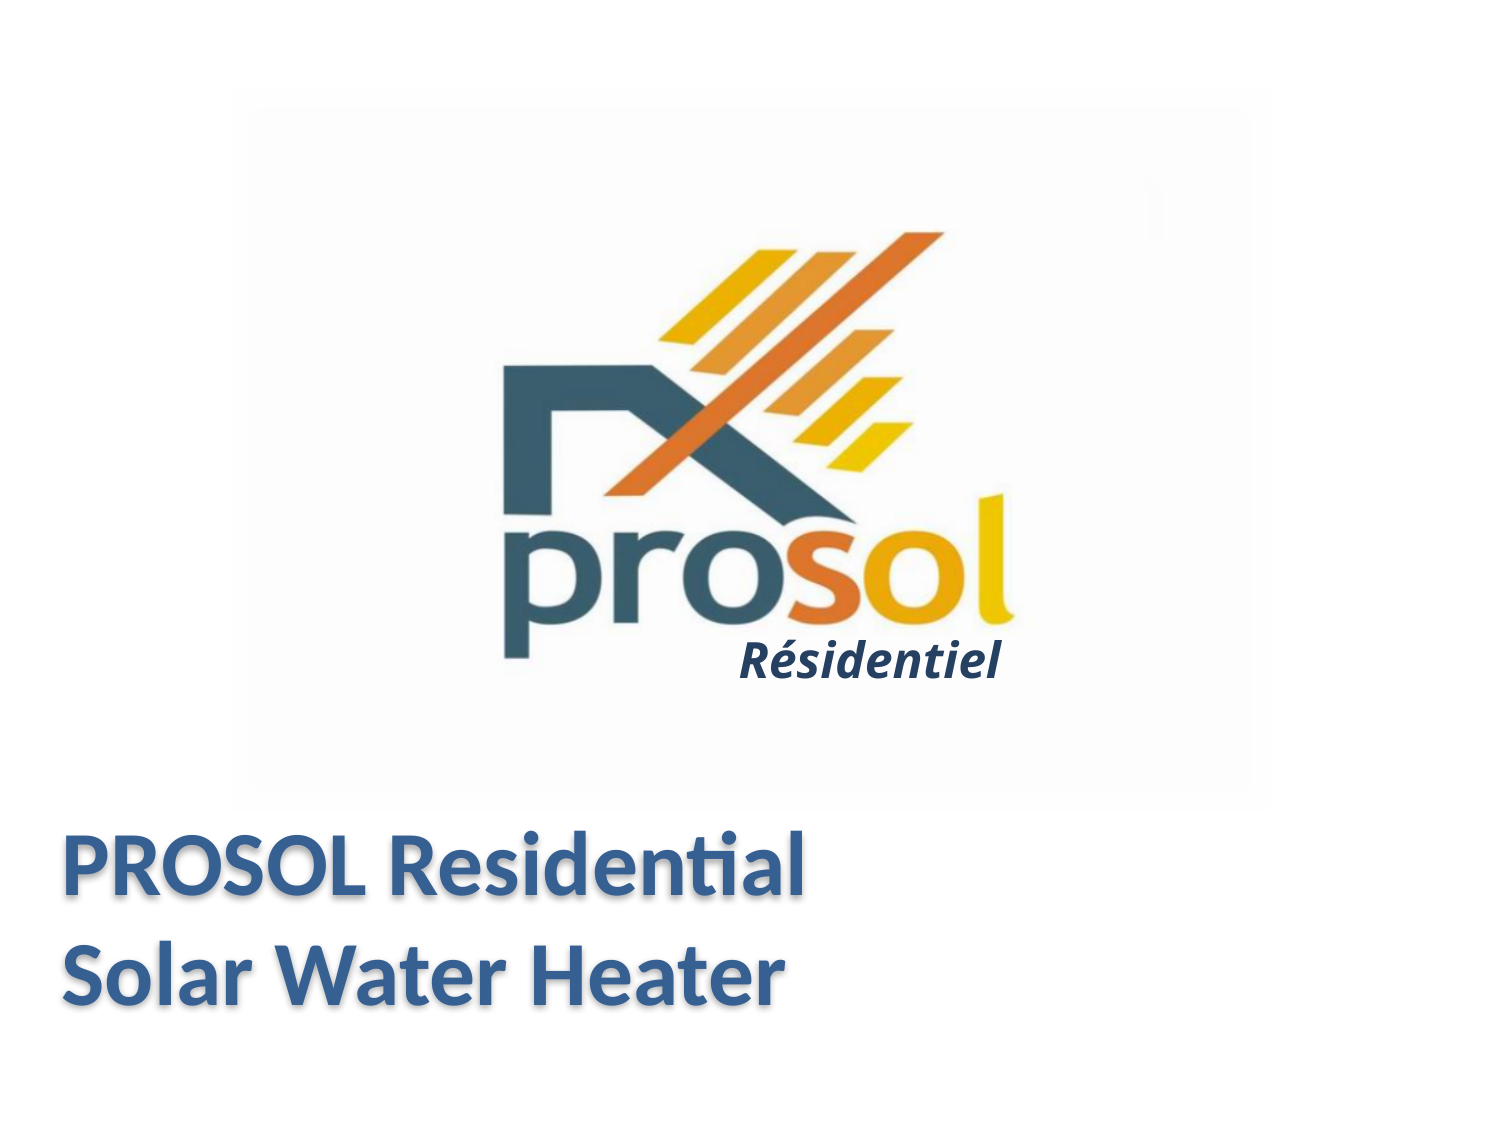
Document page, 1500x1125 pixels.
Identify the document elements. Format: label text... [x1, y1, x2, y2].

text_box PROSOL Residential Solar Water Heater [46, 796, 1382, 1032]
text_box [229, 89, 1270, 811]
